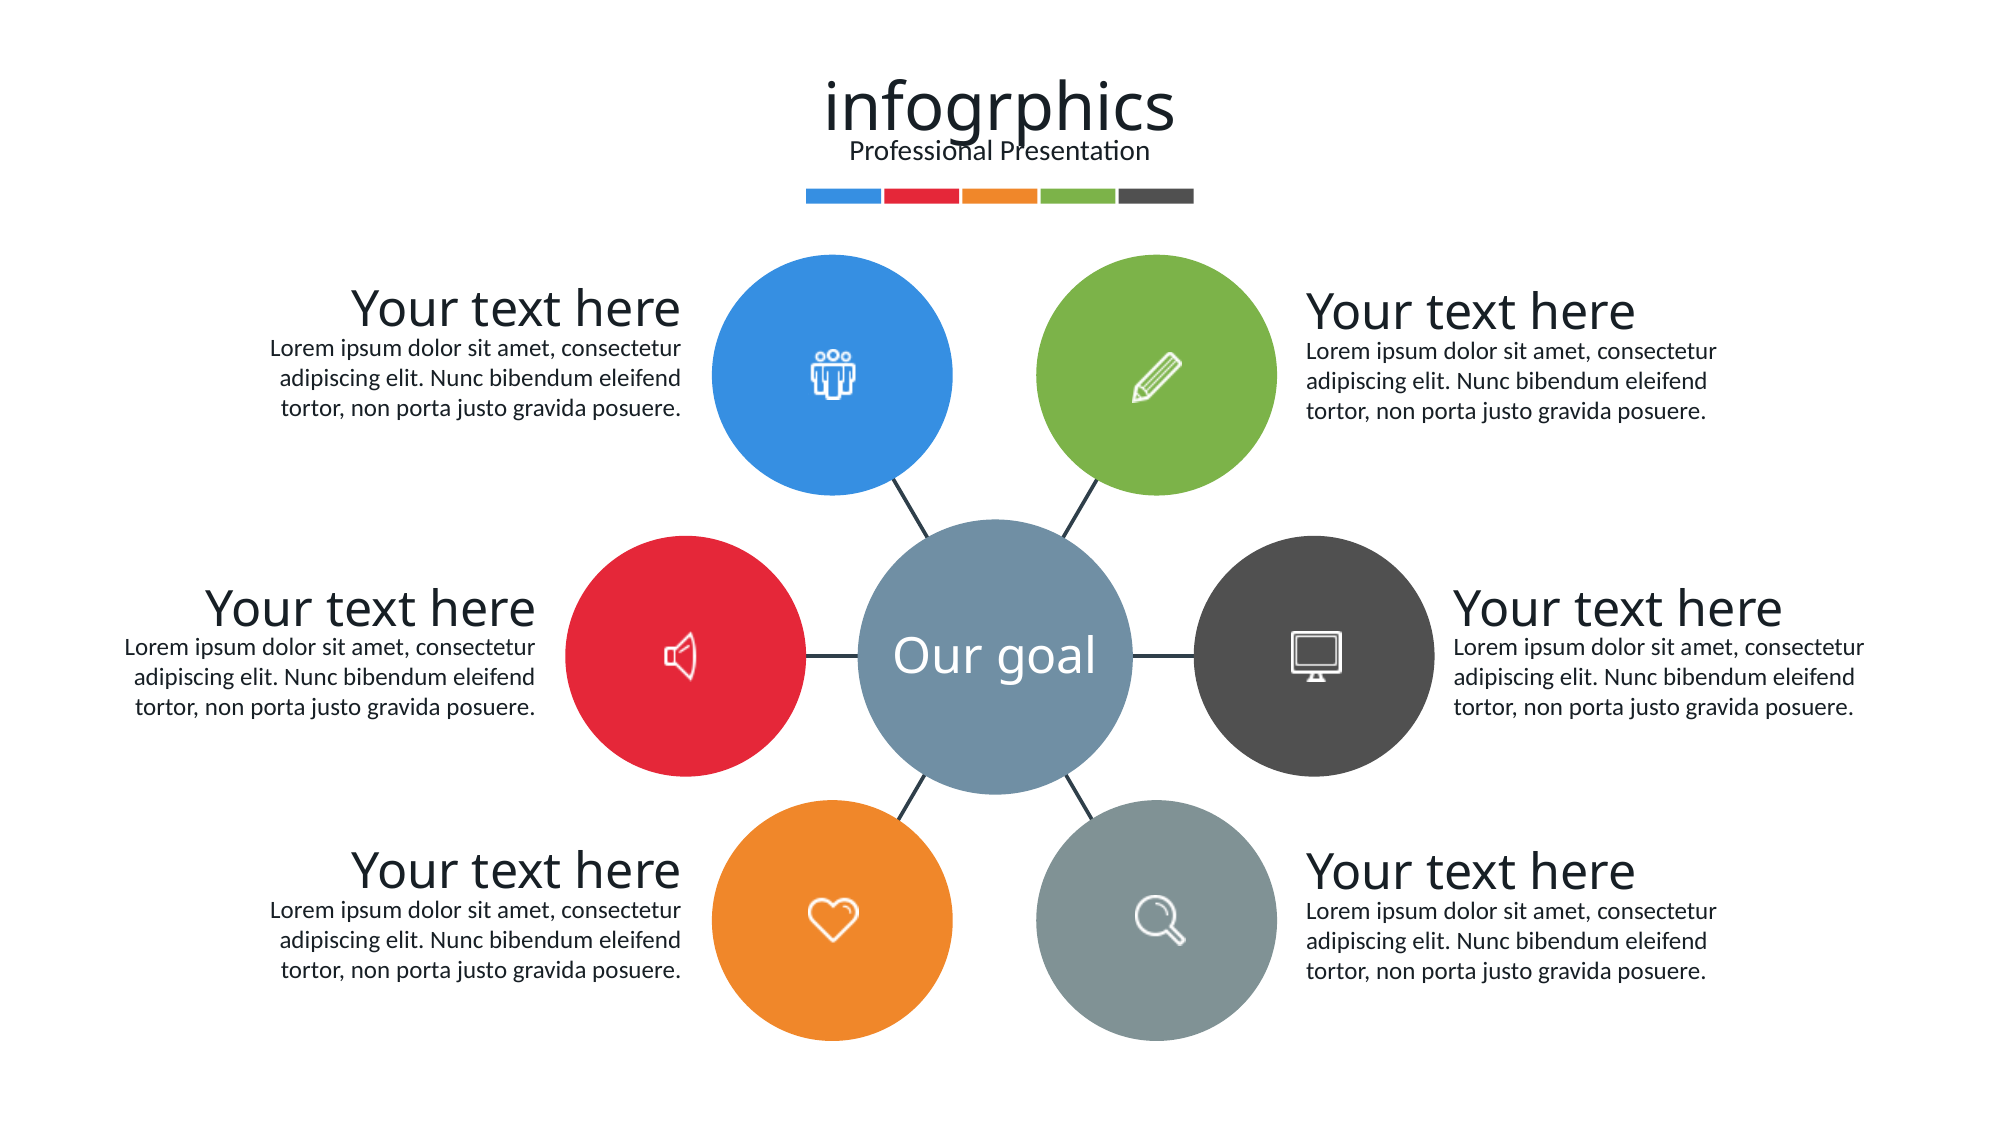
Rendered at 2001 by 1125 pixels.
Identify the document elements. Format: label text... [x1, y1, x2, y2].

text_box Lorem ipsum dolor sit amet, consectetur adipiscing elit. Nunc bibendum eleifend tortor, non porta justo gravida posuere. [1438, 644, 1914, 728]
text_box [0, 56, 2000, 204]
picture [808, 895, 859, 946]
text_box Your text here [76, 568, 552, 644]
picture [1291, 631, 1342, 682]
text_box Lorem ipsum dolor sit amet, consectetur adipiscing elit. Nunc bibendum eleifend tortor, non porta justo gravida posuere. [76, 644, 552, 728]
text_box Lorem ipsum dolor sit amet, consectetur adipiscing elit. Nunc bibendum eleifend tortor, non porta justo gravida posuere. [222, 345, 565, 429]
text_box Your text here [1435, 832, 1767, 908]
picture [808, 349, 859, 400]
picture [655, 631, 706, 682]
text_box Lorem ipsum dolor sit amet, consectetur adipiscing elit. Nunc bibendum eleifend tortor, non porta justo gravida posuere. [1435, 908, 1767, 992]
text_box Lorem ipsum dolor sit amet, consectetur adipiscing elit. Nunc bibendum eleifend tortor, non porta justo gravida posuere. [1435, 348, 1767, 432]
picture [1135, 895, 1186, 946]
text_box Your text here [1438, 568, 1914, 644]
text_box Your text here [222, 831, 565, 906]
text_box Lorem ipsum dolor sit amet, consectetur adipiscing elit. Nunc bibendum eleifend tortor, non porta justo gravida posuere. [222, 906, 565, 991]
text_box Your text here [1435, 272, 1767, 348]
text_box Your text here [222, 269, 565, 345]
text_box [565, 254, 1435, 1041]
picture [1131, 352, 1183, 403]
